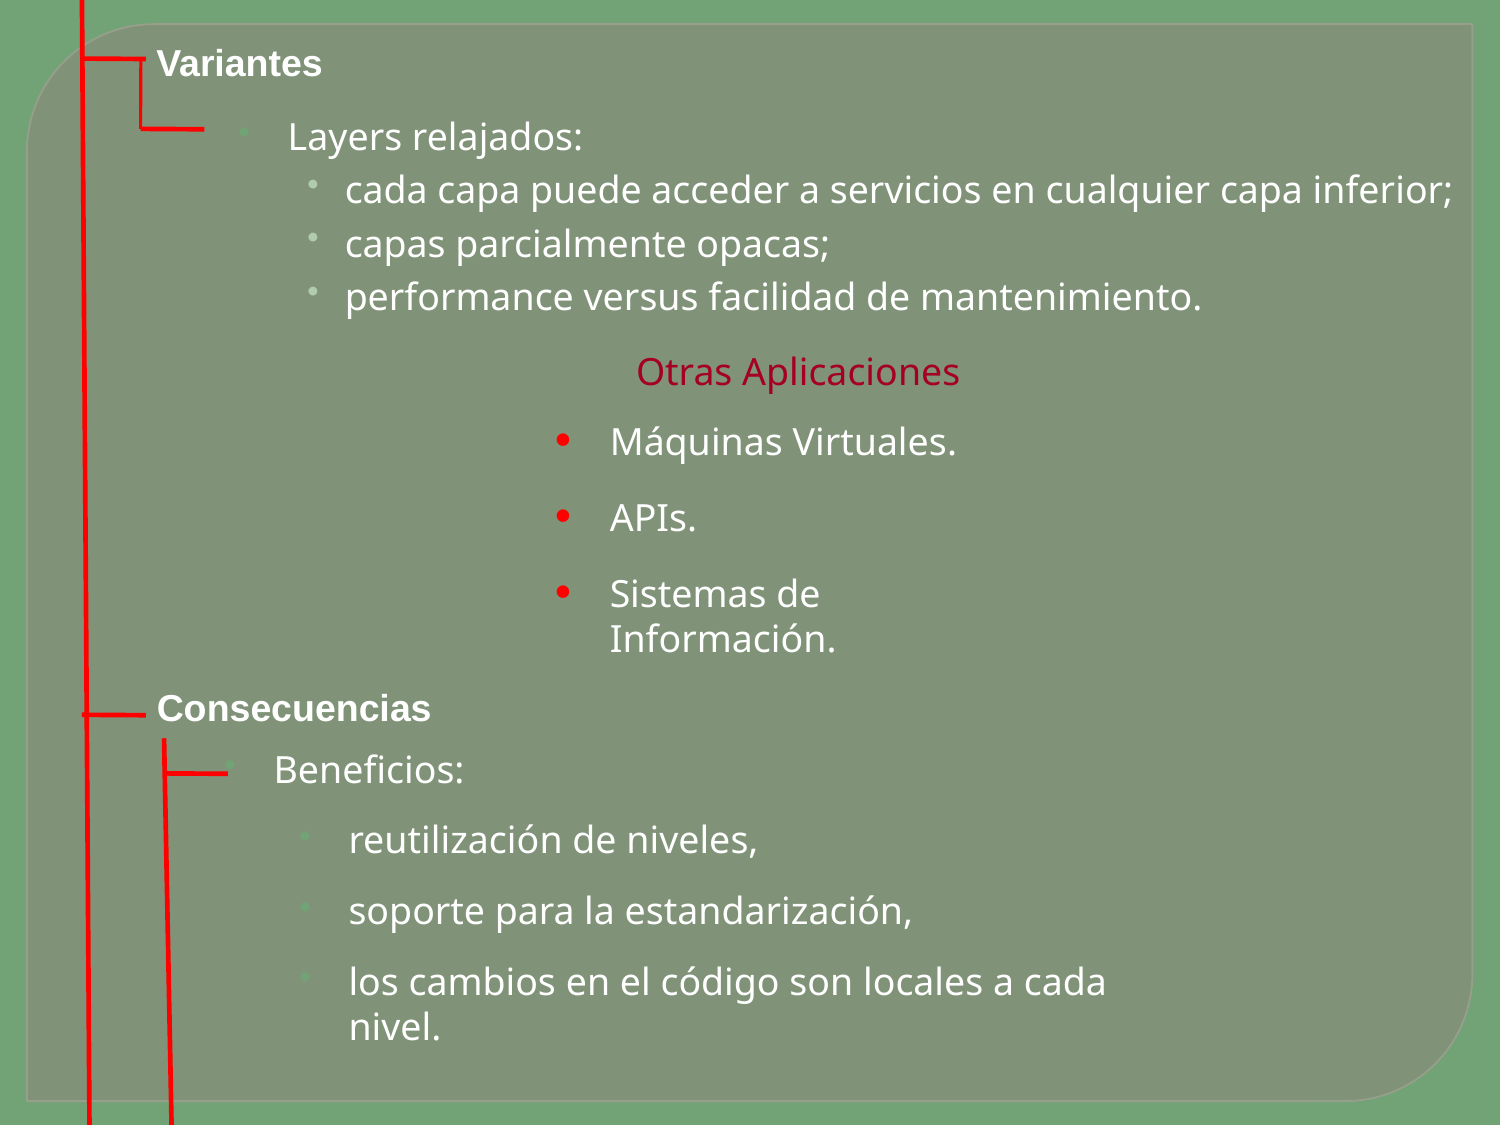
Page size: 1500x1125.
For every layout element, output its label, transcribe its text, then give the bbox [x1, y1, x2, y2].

text_box Beneficios: reutilización de niveles, soporte para la estandarización, los cambios en el código son locales a cada nivel. [210, 738, 1137, 1125]
text_box [292, 562, 1258, 737]
text_box [137, 737, 210, 1038]
text_box Variantes [141, 35, 338, 94]
list Layers relajados: cada capa puede acceder a servicios en cualquier capa inferior; capas parcialmente opacas; performance versus facilidad de mantenimiento. [225, 105, 1500, 481]
text_box [447, 737, 1413, 1038]
text_box Otras Aplicaciones [316, 340, 1281, 401]
text_box Máquinas Virtuales. APIs. Sistemas de Información. [538, 410, 1067, 668]
text_box Consecuencias [142, 679, 447, 738]
